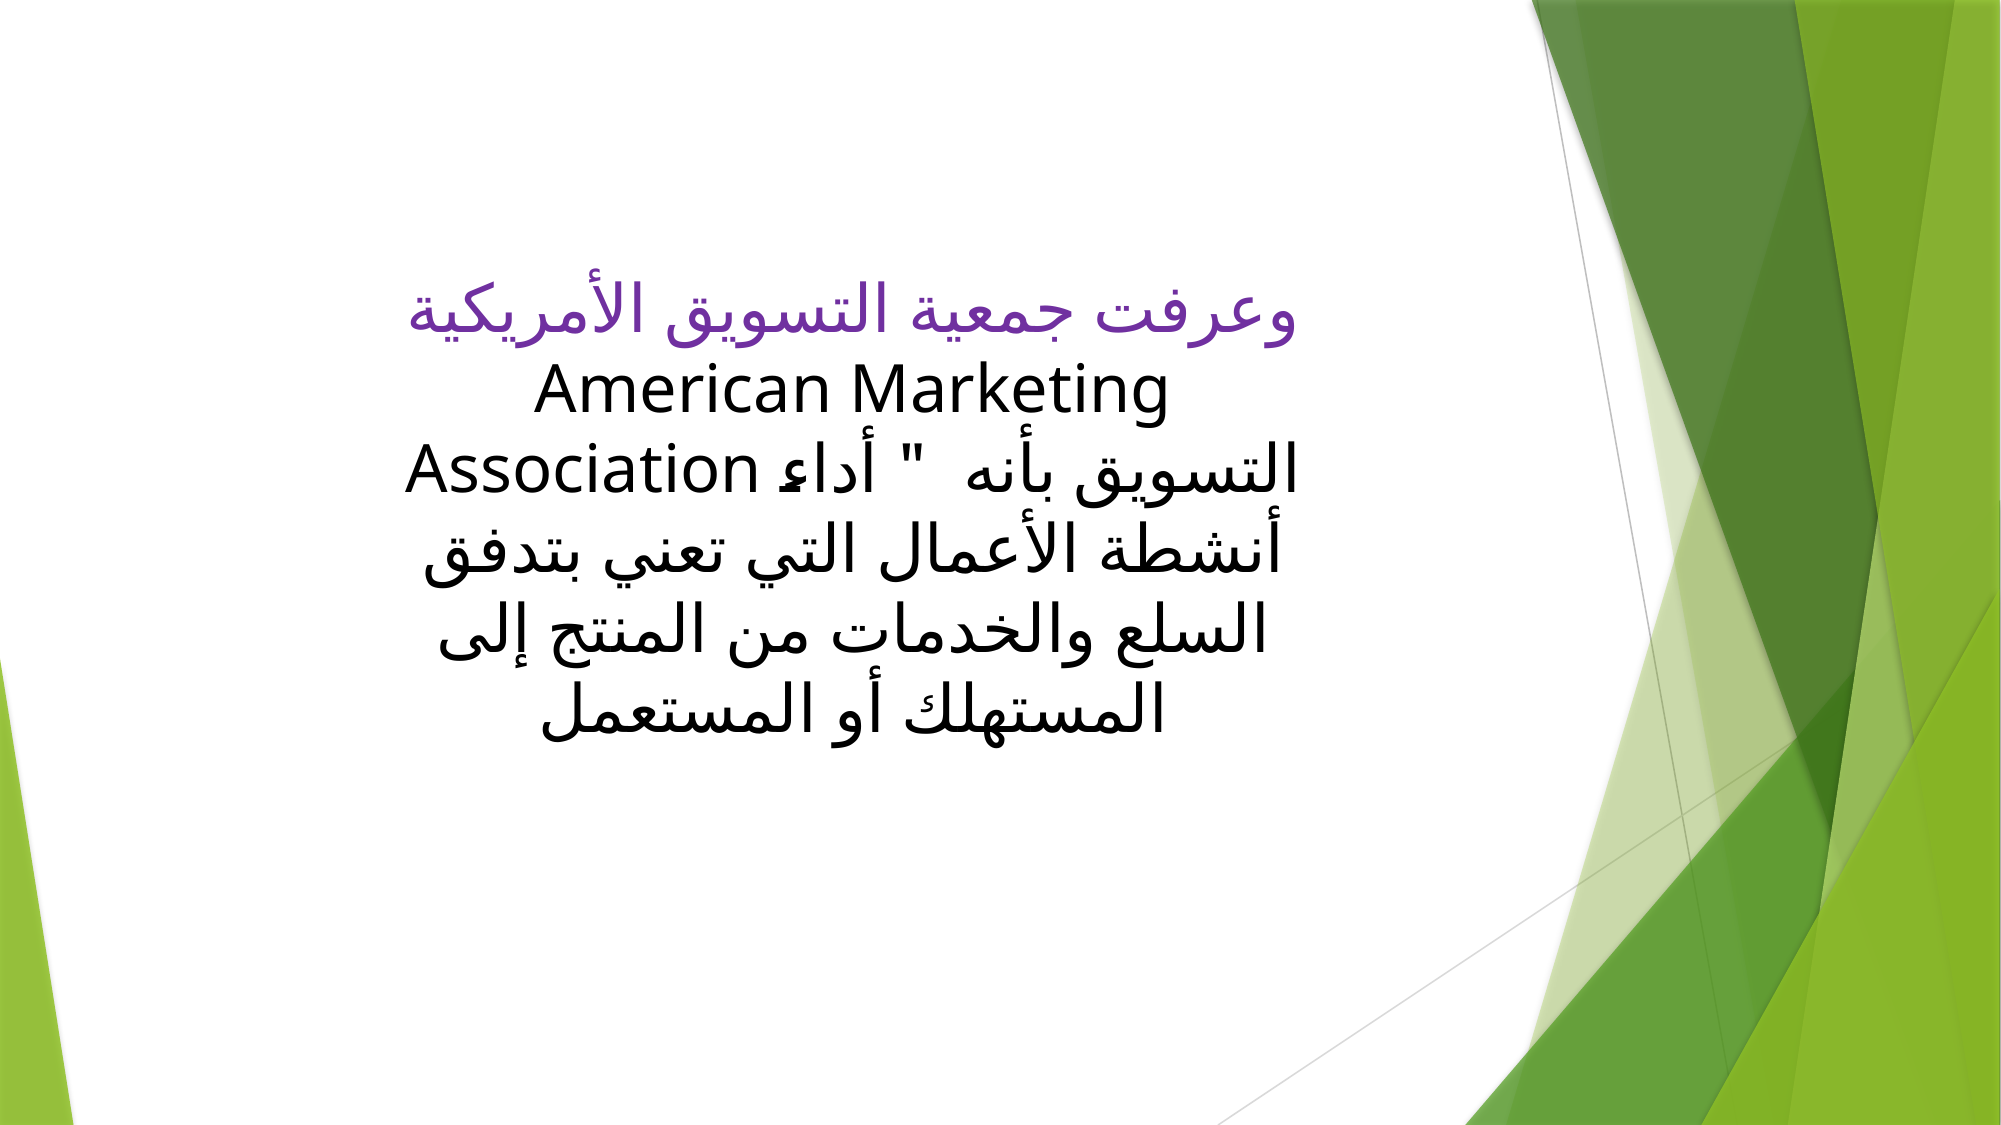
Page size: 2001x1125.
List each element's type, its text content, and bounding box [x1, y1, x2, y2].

text_box وعرفت جمعية التسويق الأمريكية American Marketing Association التسويق بأنه " أداء أنشطة الأعمال التي تعني بتدفق السلع والخدمات من المنتج إلى المستهلك أو المستعمل [353, 258, 1354, 753]
